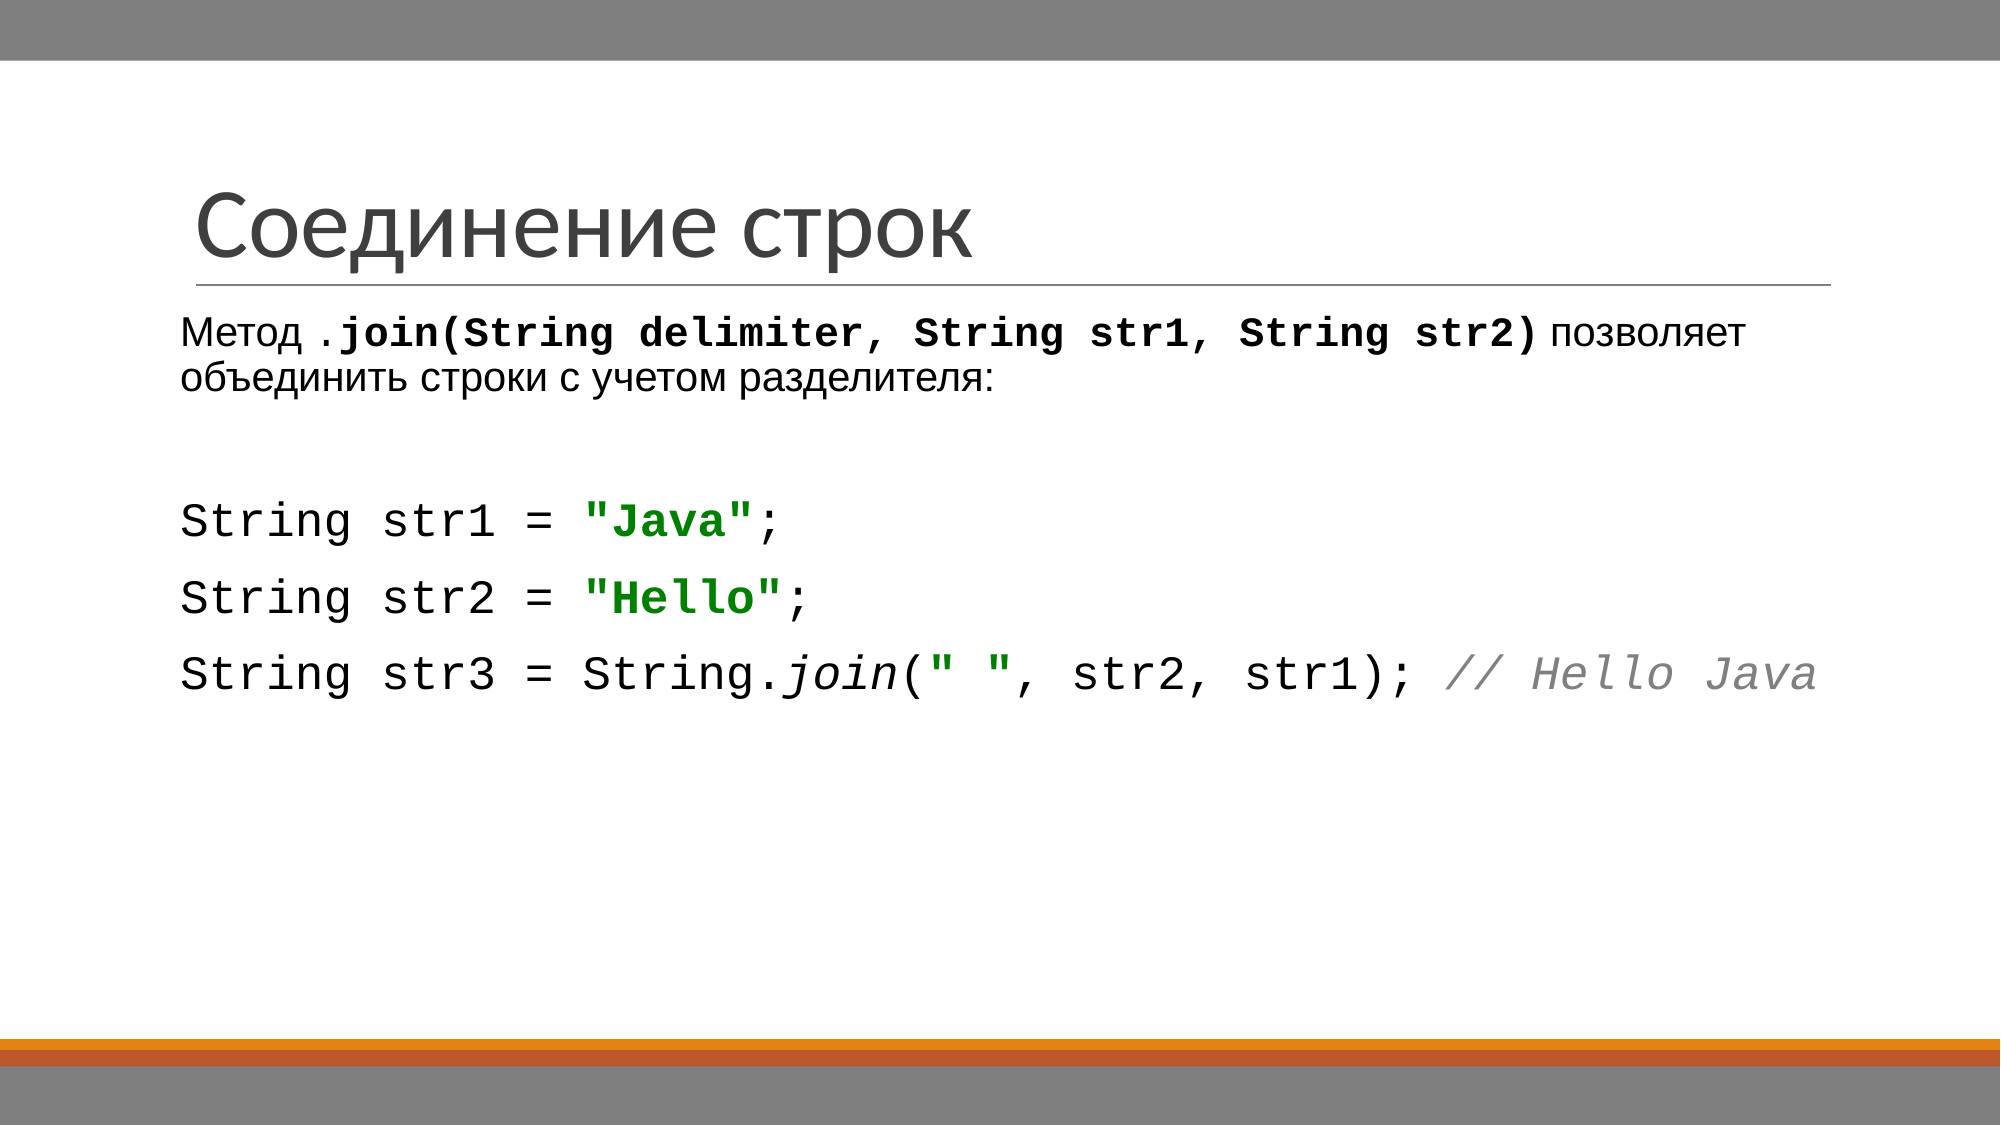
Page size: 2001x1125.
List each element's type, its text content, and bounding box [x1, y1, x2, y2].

list Метод .join(String delimiter, String str1, String str2) позволяет объединить строки с учетом разделителя: String str1 = "Java"; String str2 = "Hello"; String str3 = String.join(" ", str2, str1); // Hello Java [180, 302, 1830, 963]
text_box [0, 1066, 2000, 1125]
text_box [0, 0, 2000, 61]
title Соединение строк [180, 61, 1830, 285]
